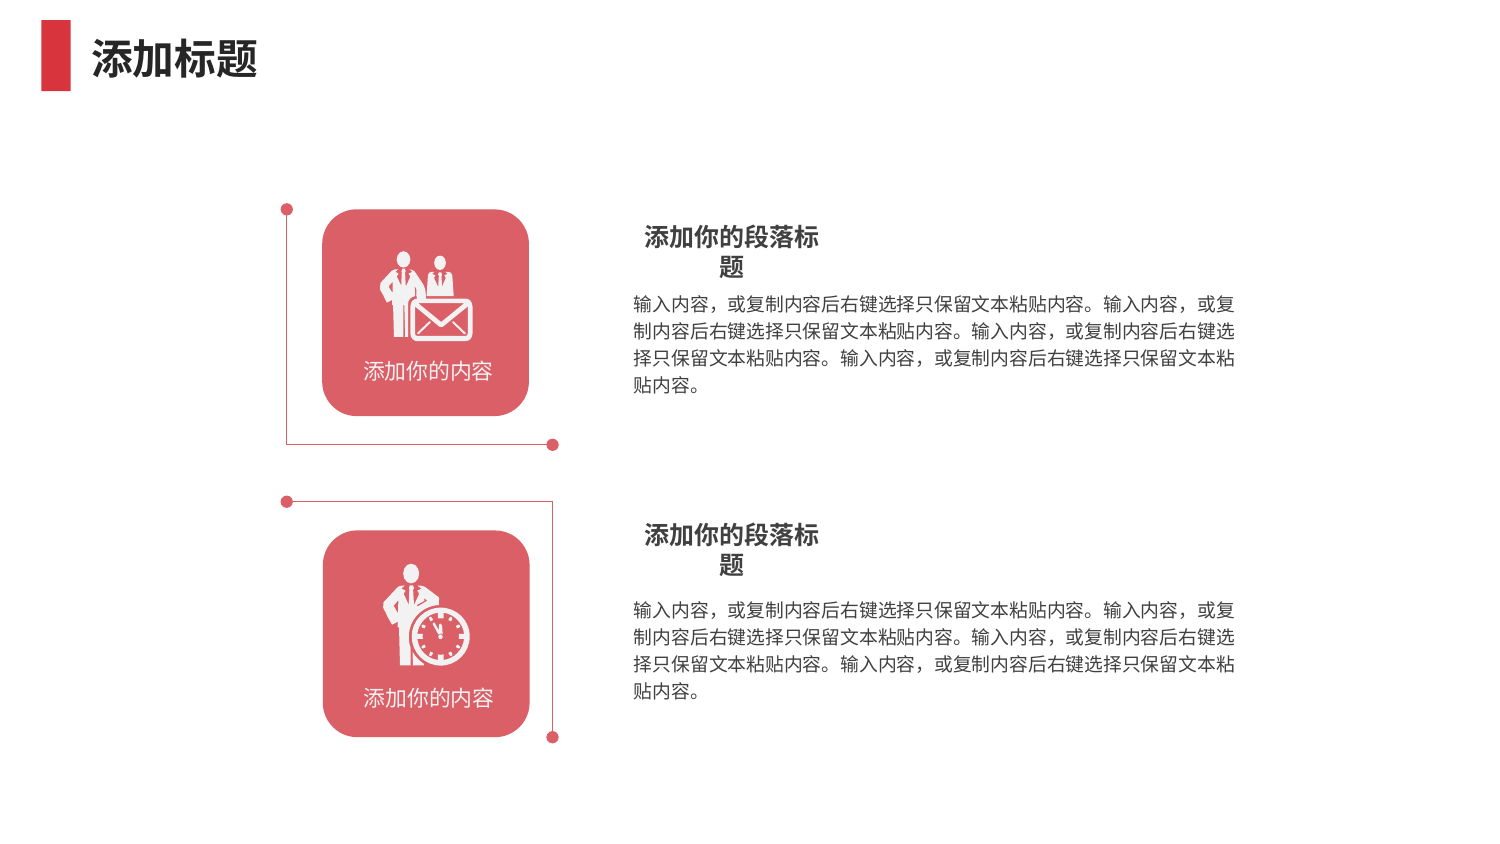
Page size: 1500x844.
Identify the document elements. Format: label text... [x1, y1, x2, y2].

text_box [619, 215, 1266, 437]
text_box [280, 203, 559, 452]
text_box [280, 495, 559, 744]
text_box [316, 530, 542, 738]
text_box [40, 19, 72, 92]
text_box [619, 513, 1266, 743]
text_box 添加标题 [76, 25, 274, 91]
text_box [315, 209, 542, 417]
